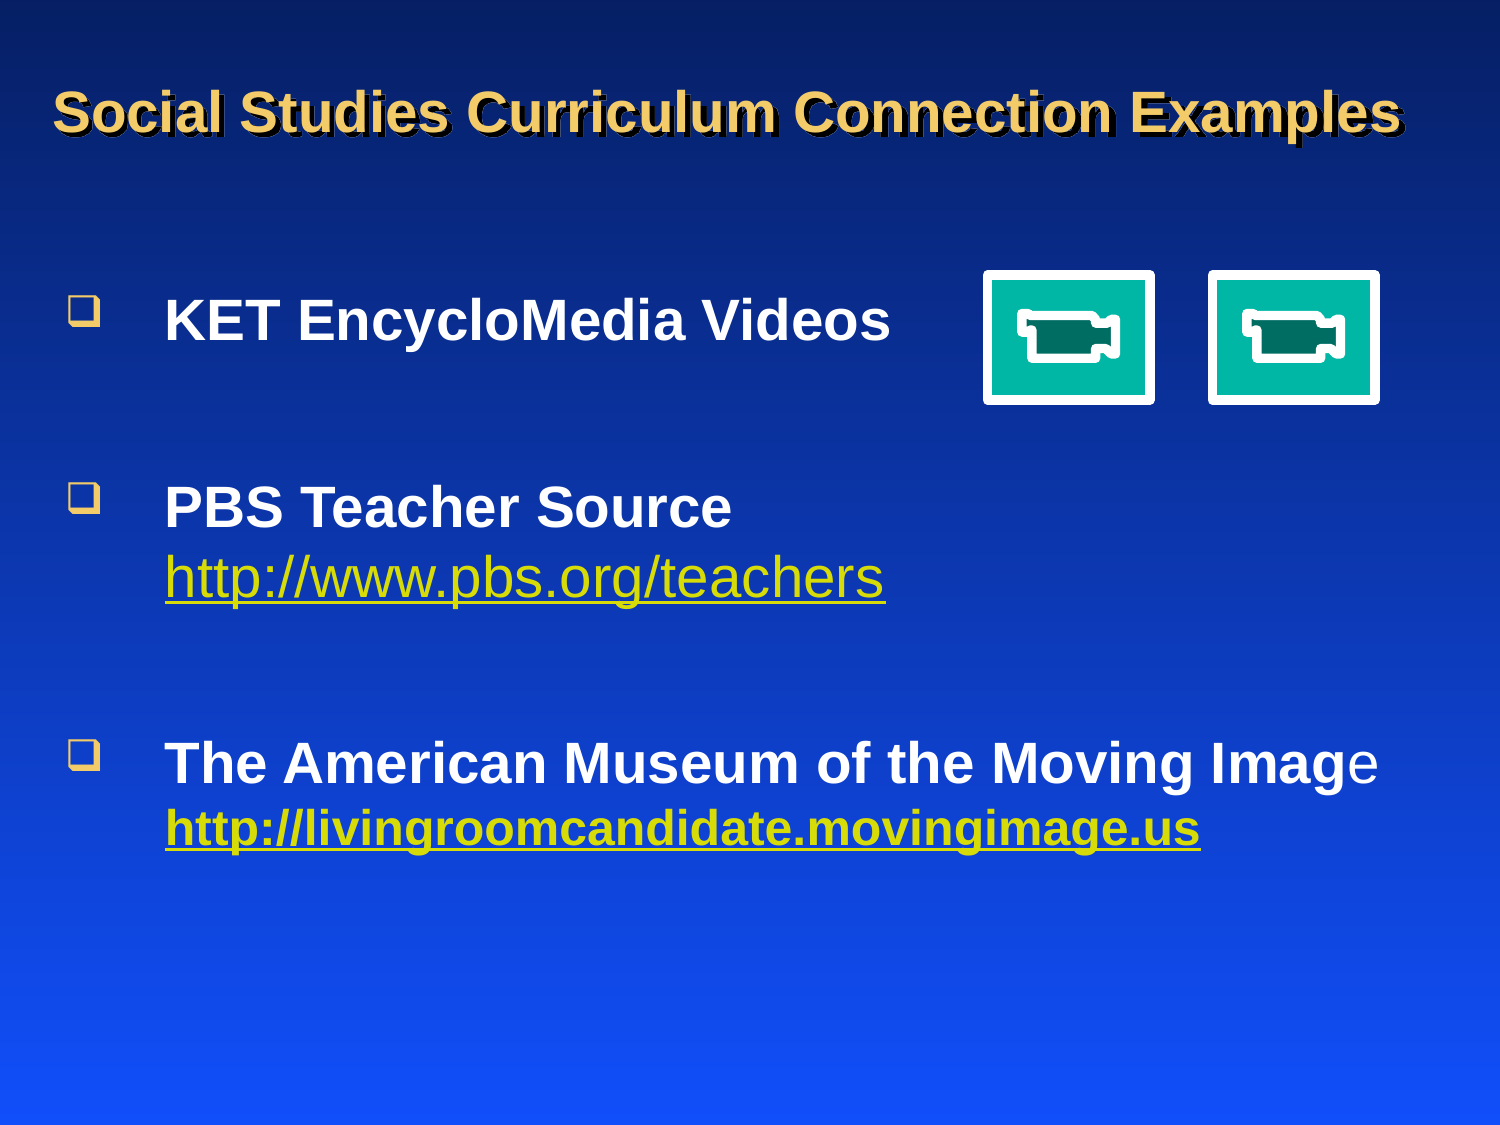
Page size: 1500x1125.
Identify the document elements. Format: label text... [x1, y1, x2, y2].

text_box [987, 275, 1150, 401]
text_box [162, 462, 788, 550]
list KET EncycloMedia Videos PBS Teacher Source http://www.pbs.org/teachers The American Museum of the Moving Image http://livingroomcandidate.movingimage.us [49, 274, 1476, 1013]
text_box [1212, 275, 1375, 401]
title Social Studies Curriculum Connection Examples [36, 36, 1451, 251]
